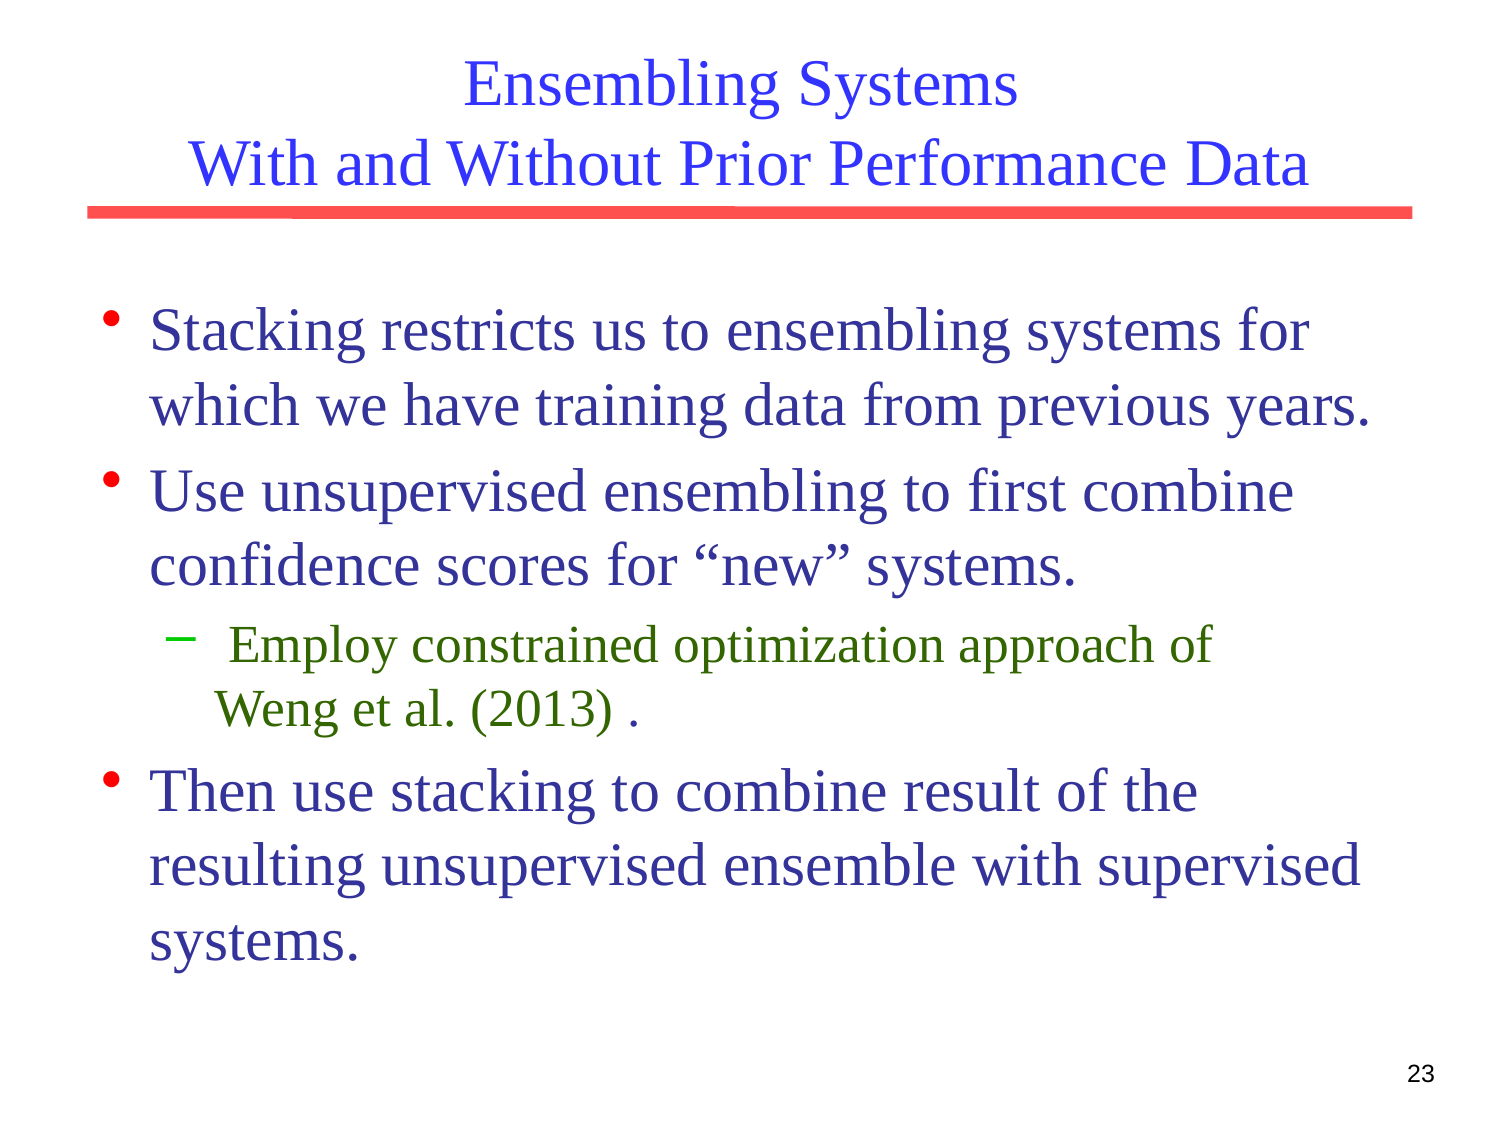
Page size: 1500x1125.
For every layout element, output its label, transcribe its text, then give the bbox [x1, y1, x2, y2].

slide_number 23 [1137, 1050, 1450, 1125]
text_box Ensembling Systems With and Without Prior Performance Data [112, 37, 1388, 200]
text_box Stacking restricts us to ensembling systems for which we have training data from previous years. Use unsupervised ensembling to first combine confidence scores for “new” systems. Employ constrained optimization approach of Weng et al. (2013) . Then use stacking to combine result of the resulting unsupervised ensemble with supervised systems. [91, 288, 1427, 976]
